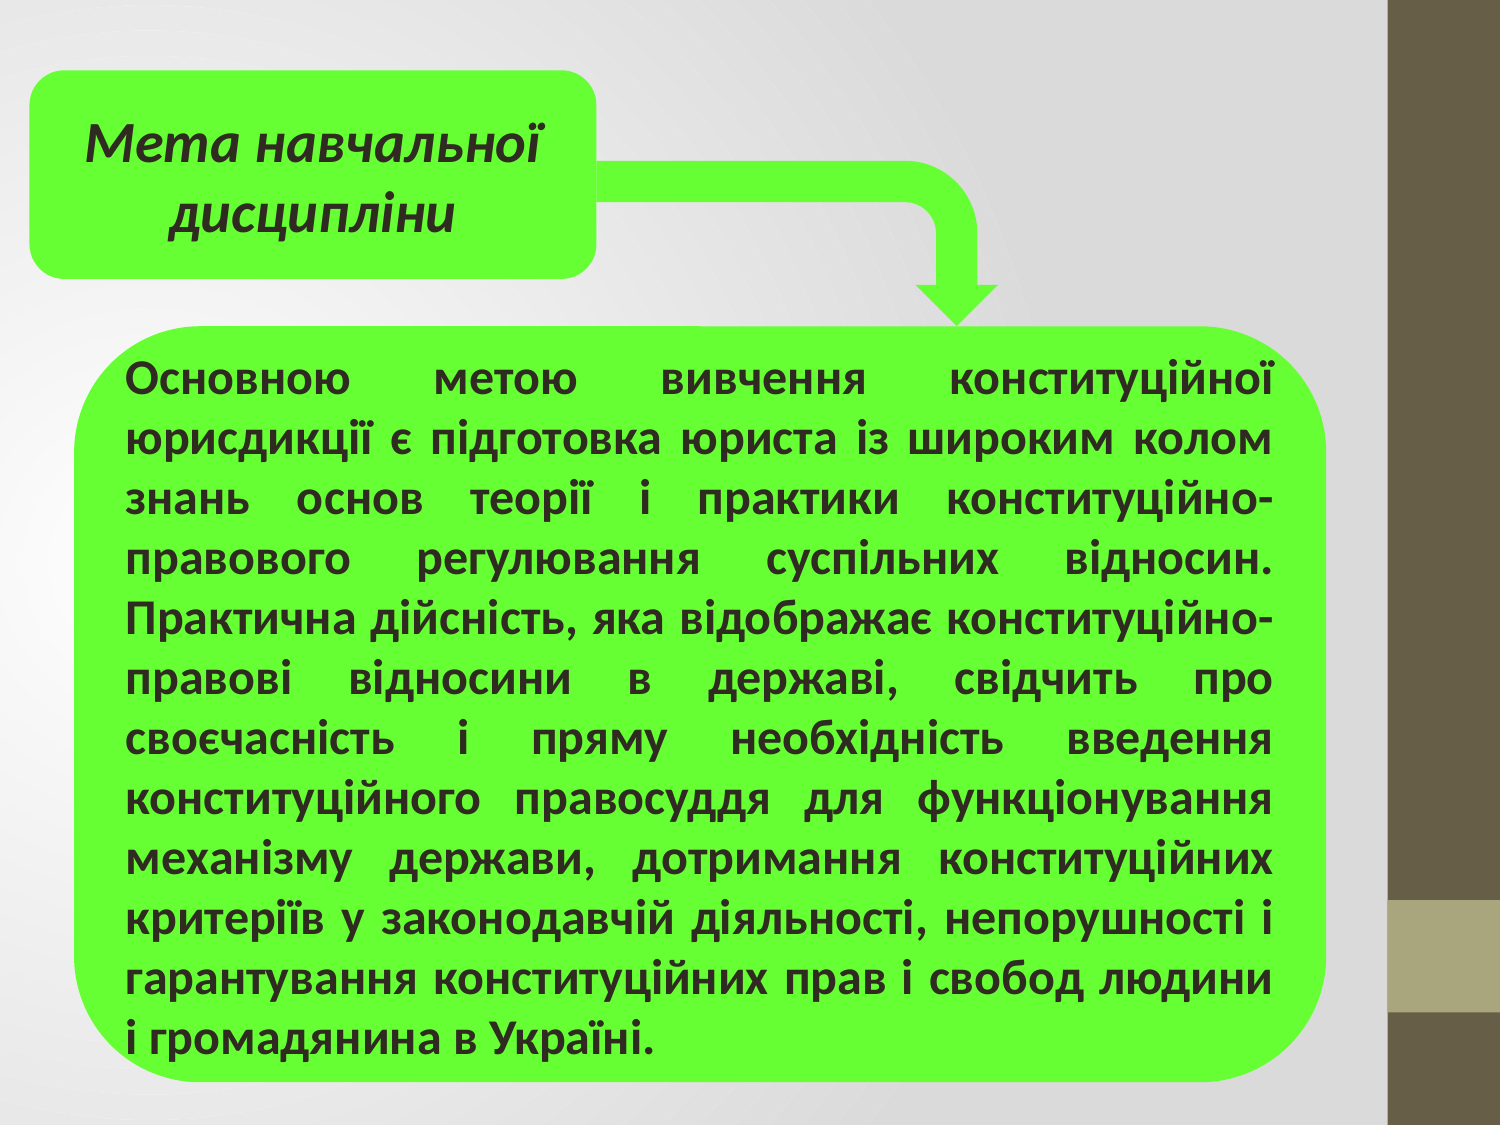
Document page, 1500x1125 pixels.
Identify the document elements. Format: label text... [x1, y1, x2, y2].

text_box [594, 158, 1000, 329]
text_box Основною метою вивчення конституційної юрисдикції є підготовка юриста із широким колом знань основ теорії і практики конституційно-правового регулювання суспільних відносин. Практична дійсність, яка відображає конституційно-правові відносини в державі, свідчить про своєчасність і пряму необхідність введення конституційного правосуддя для функціонування механізму держави, дотримання конституційних критеріїв у законодавчій діяльності, непорушності і гарантування конституційних прав і свобод людини і громадянина в Україні. [73, 325, 1328, 1084]
text_box Мета навчальної дисципліни [28, 69, 598, 281]
